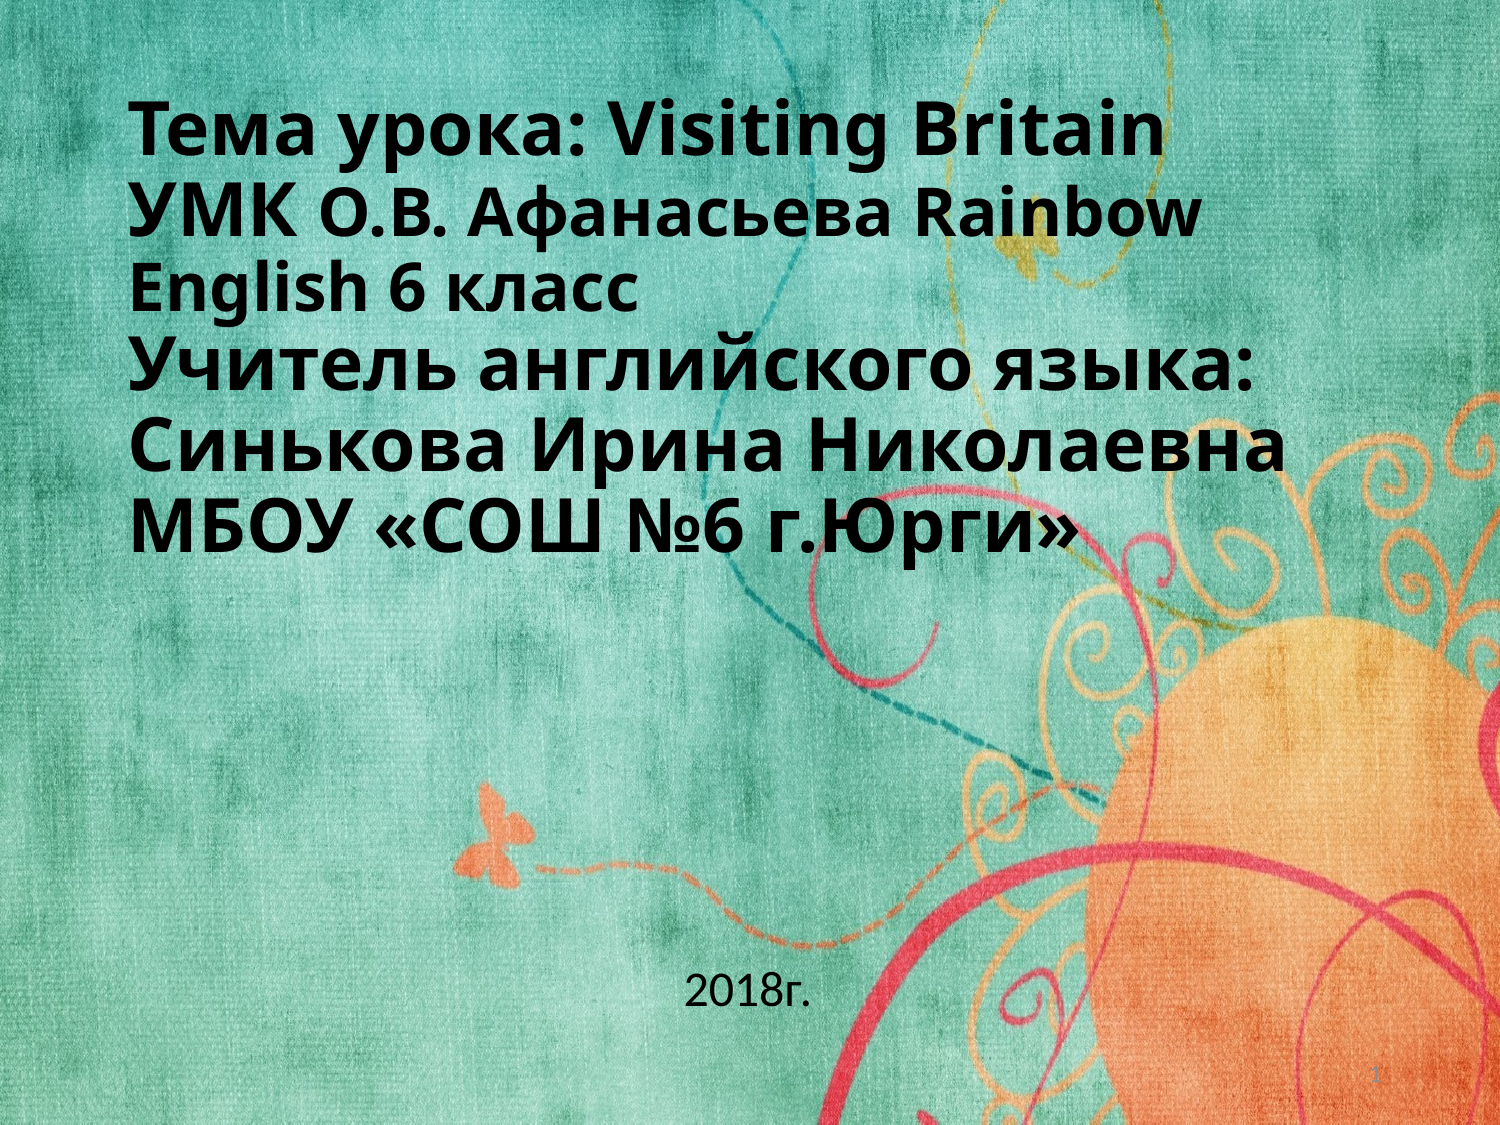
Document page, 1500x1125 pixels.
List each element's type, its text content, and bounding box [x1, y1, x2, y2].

slide_number 1 [1059, 1042, 1397, 1103]
subtitle 2018г. [185, 955, 1311, 1085]
picture [0, 0, 1500, 1125]
title Тема урока: Visiting Britain УМК О.В. Афанасьева Rainbow English 6 класс Учитель английского языка: Синькова Ирина Николаевна МБОУ «СОШ №6 г.Юрги» [112, 73, 1388, 576]
